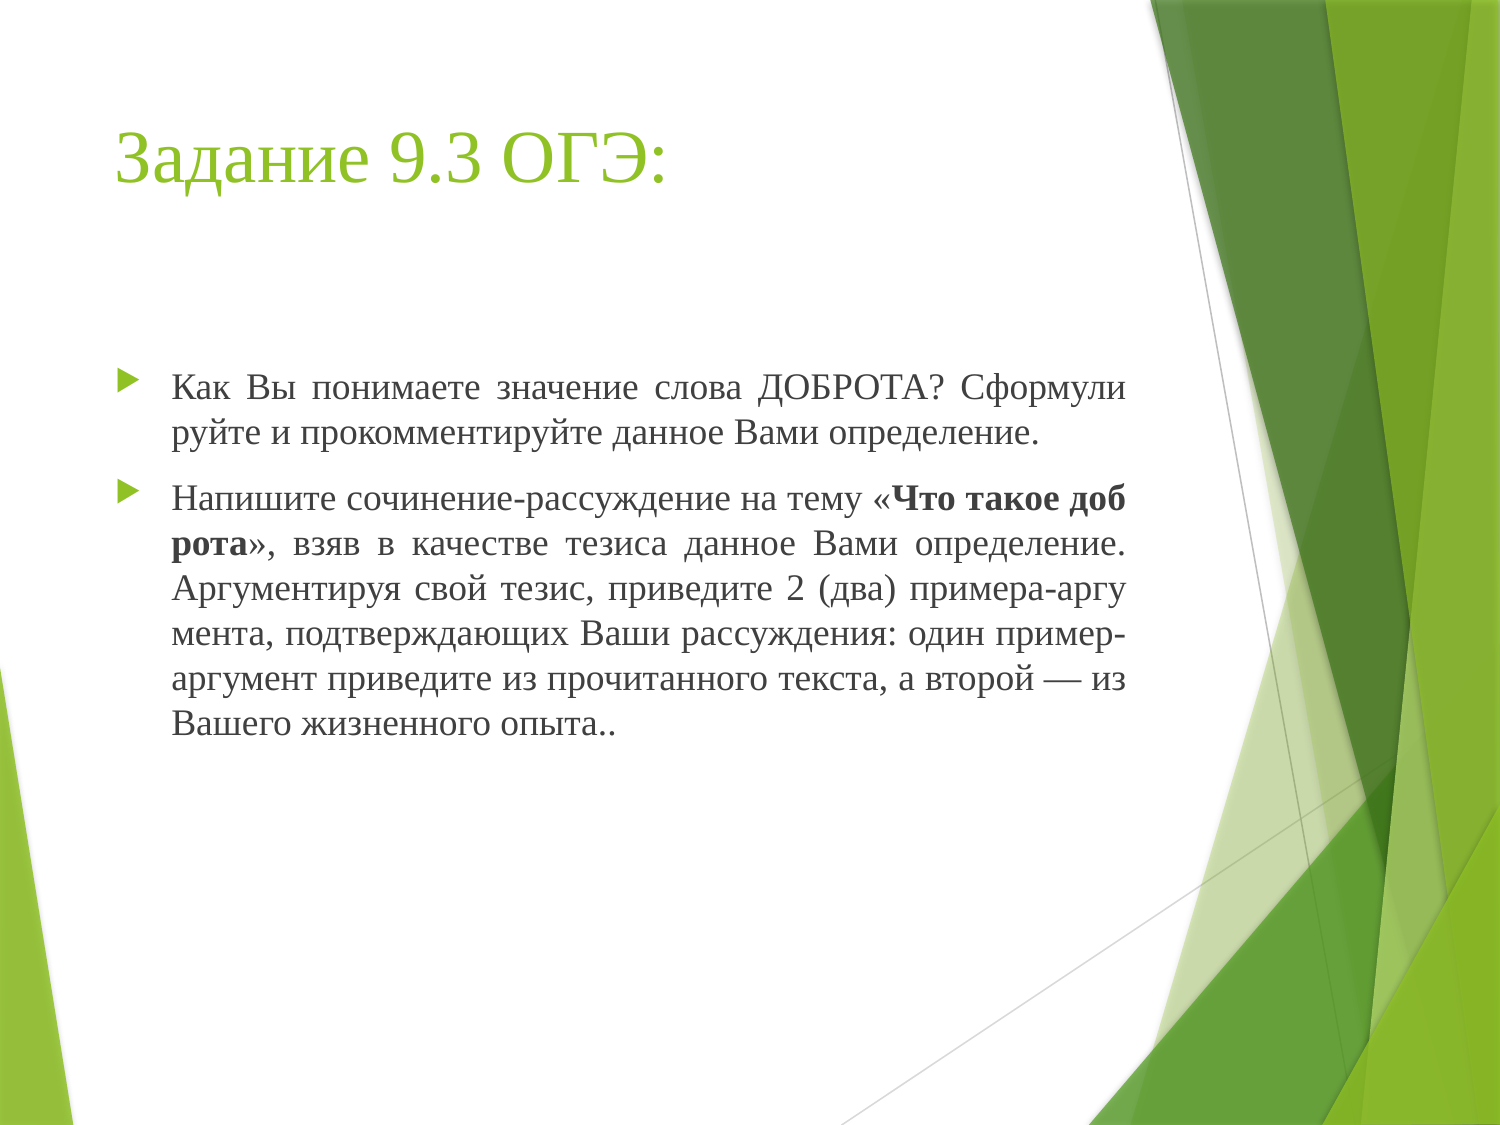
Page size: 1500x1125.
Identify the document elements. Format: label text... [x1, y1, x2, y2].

title Задание 9.3 ОГЭ: [99, 99, 1142, 317]
list Как Вы по­ни­ма­е­те зна­че­ние слова ДОБ­РО­ТА? Сфор­му­ли­руй­те и про­ком­мен­ти­руй­те дан­ное Вами опре­де­ле­ние. На­пи­ши­те со­чи­не­ние-рас­суж­де­ние на тему «Что такое доб­ро­та», взяв в ка­че­стве те­зи­са дан­ное Вами опре­де­ле­ние. Ар­гу­мен­ти­руя свой тезис, при­ве­ди­те 2 (два) при­ме­ра-ар­гу­мен­та, под­твер­жда­ю­щих Ваши рас­суж­де­ния: один при­мер-ар­гу­мент при­ве­ди­те из про­чи­тан­но­го тек­ста, а вто­рой — из Ва­ше­го жиз­нен­но­го опыта.. [99, 354, 1142, 992]
